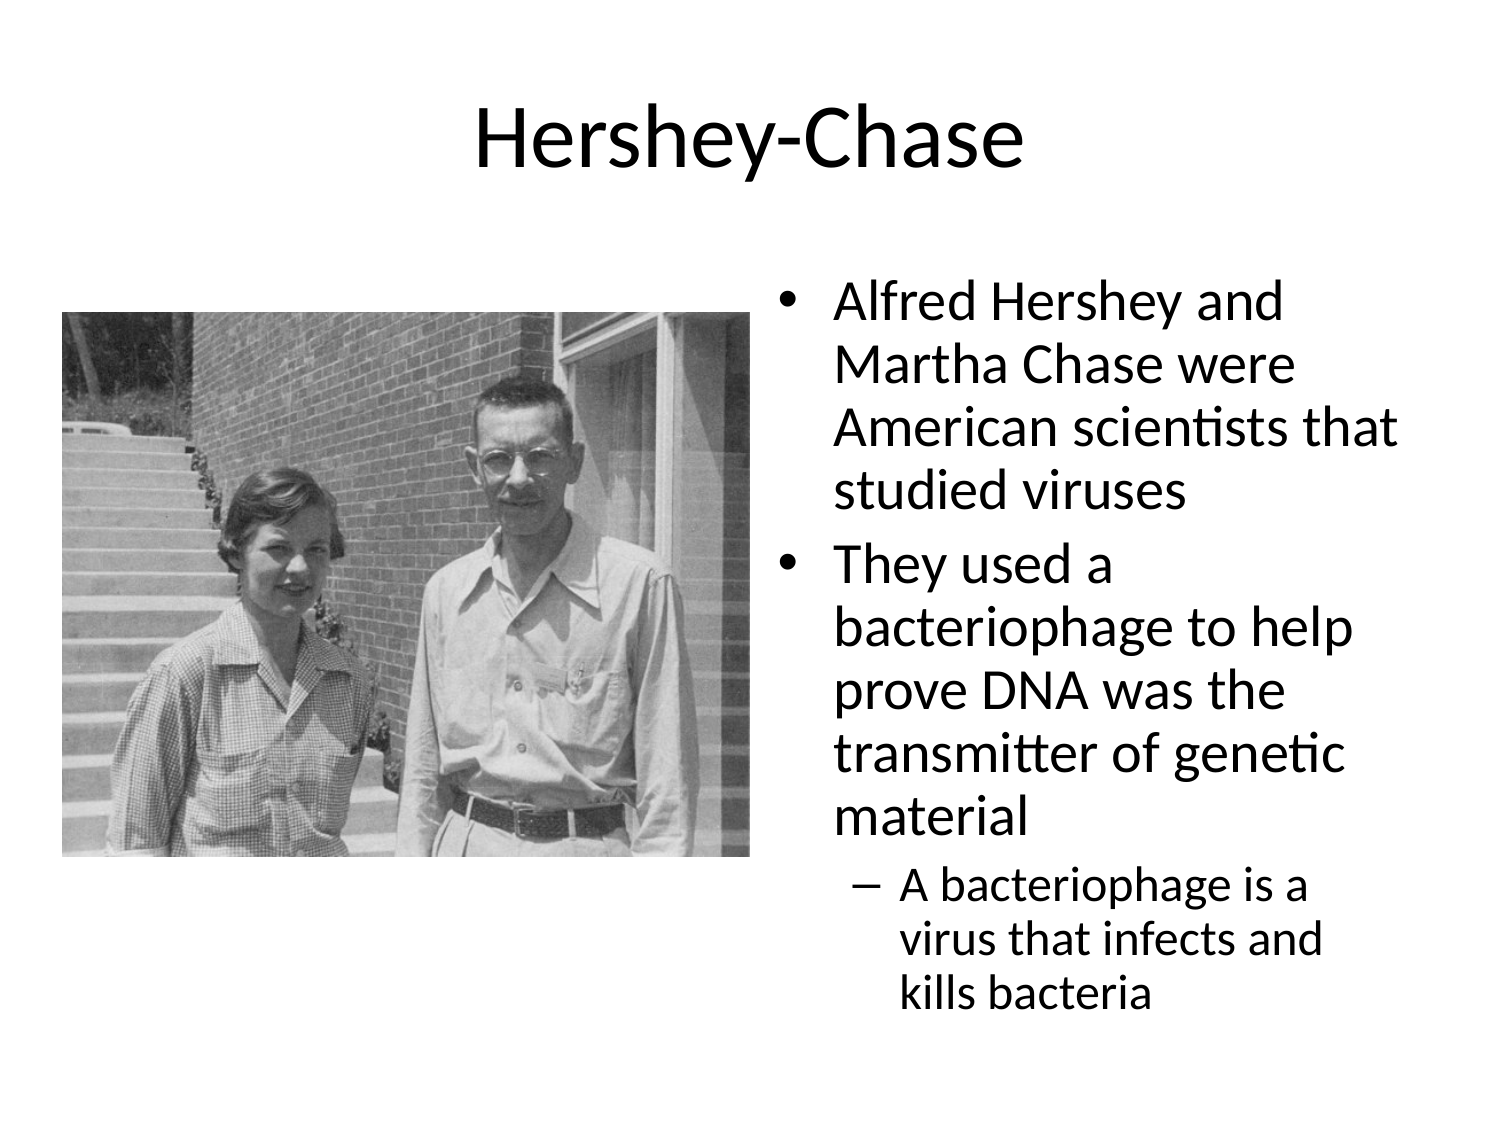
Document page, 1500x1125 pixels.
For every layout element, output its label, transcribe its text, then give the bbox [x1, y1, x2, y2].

picture [62, 312, 751, 857]
list Alfred Hershey and Martha Chase were American scientists that studied viruses They used a bacteriophage to help prove DNA was the transmitter of genetic material A bacteriophage is a virus that infects and kills bacteria [762, 262, 1425, 1050]
title Hershey-Chase [49, 37, 1451, 225]
